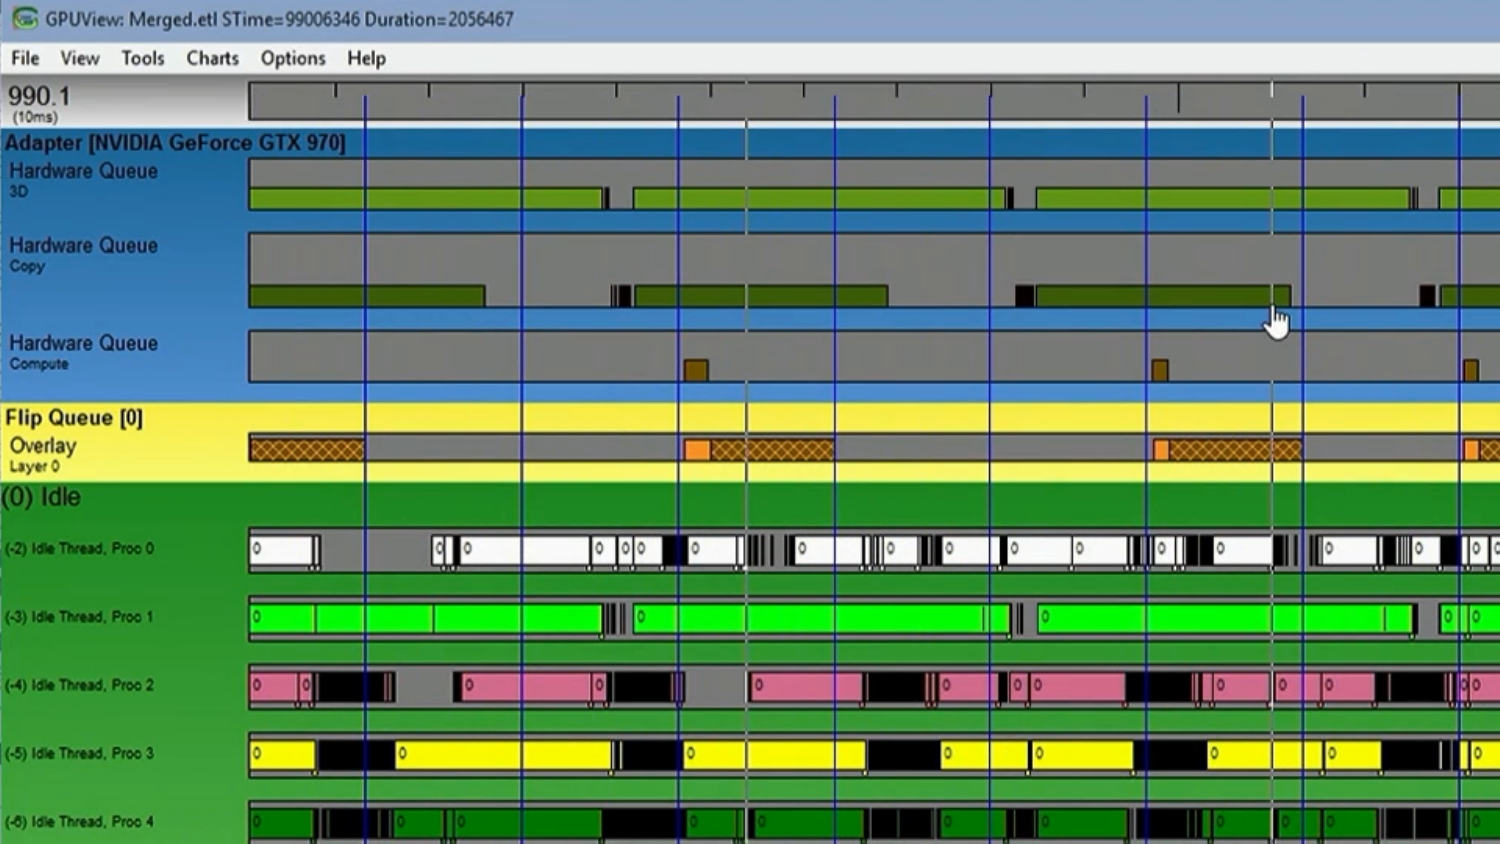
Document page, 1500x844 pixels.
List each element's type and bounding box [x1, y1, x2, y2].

list [0, 0, 1500, 844]
